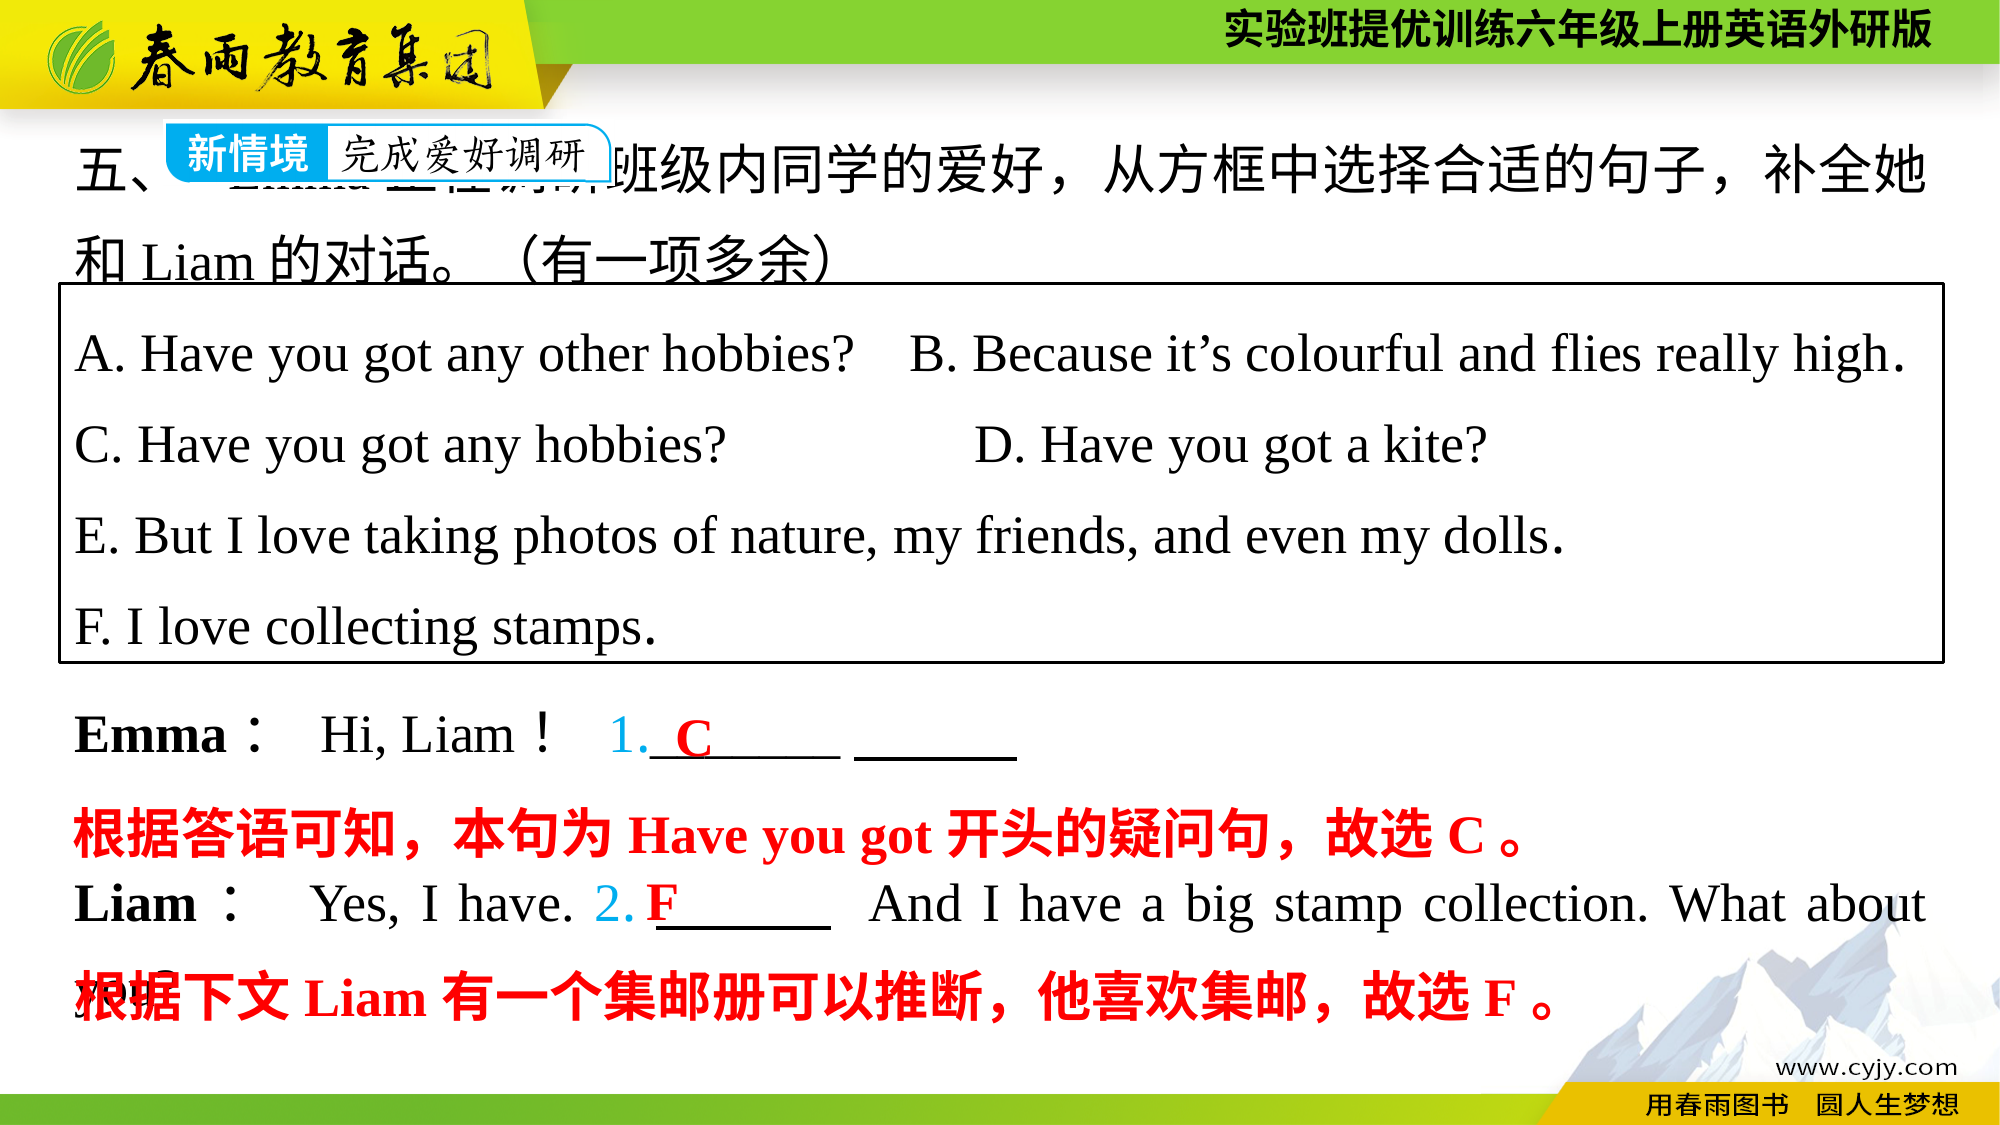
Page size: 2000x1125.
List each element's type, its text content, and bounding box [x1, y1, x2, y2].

text_box A. Have you got any other hobbies? B. Because it’s colourful and flies really high. C. Have you got any hobbies? D. Have you got a kite? E. But I love taking photos of nature, my friends, and even my dolls. F. I love collecting stamps. [59, 283, 1944, 663]
text_box F [631, 833, 695, 940]
text_box Emma： Hi, Liam！ 1._______ Liam： Yes, I have. 2. And I have a big stamp collection. What about you? [59, 671, 660, 765]
text_box 根据下文Liam有一个集邮册可以推断，他喜欢集邮，故选F。 [59, 928, 1944, 1035]
list 五、 Emma正在调研班级内同学的爱好，从方框中选择合适的句子，补全她和Liam的对话。（有一项多余） [59, 101, 1944, 283]
text_box Emma： Hi, Liam！ 1._______ Liam： Yes, I have. 2. And I have a big stamp collection. What about you? [59, 872, 631, 928]
text_box C [660, 668, 730, 765]
text_box Emma： Hi, Liam！ 1._______ Liam： Yes, I have. 2. And I have a big stamp collection. What about you? [695, 671, 1944, 928]
picture [0, 0, 2000, 1125]
text_box 根据答语可知，本句为Have you got开头的疑问句，故选C。 [57, 765, 1942, 872]
